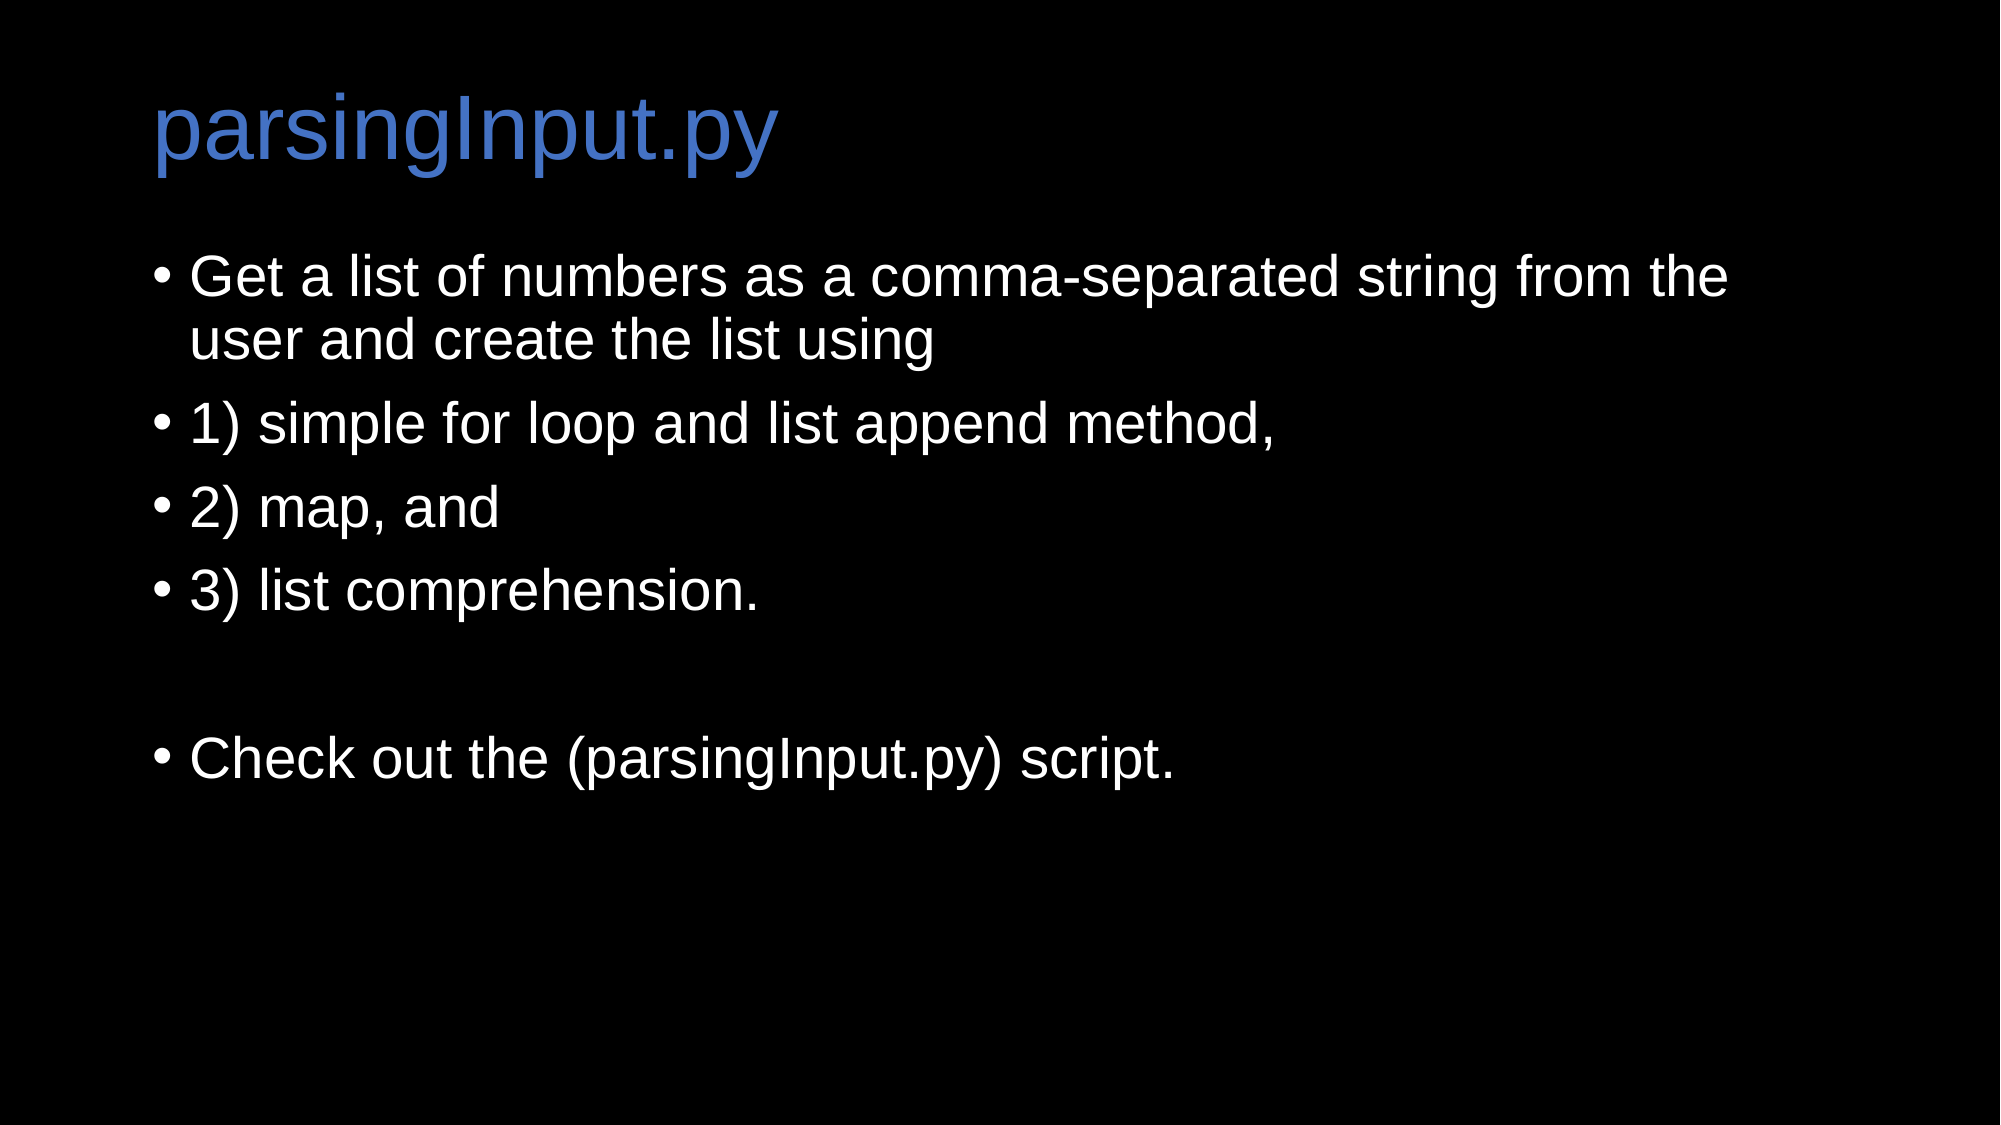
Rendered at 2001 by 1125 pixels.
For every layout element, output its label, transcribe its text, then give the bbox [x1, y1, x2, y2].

list Get a list of numbers as a comma-separated string from the user and create the list using 1) simple for loop and list append method, 2) map, and 3) list comprehension. Check out the (parsingInput.py) script. [137, 239, 1863, 1014]
title parsingInput.py [137, 21, 1863, 239]
